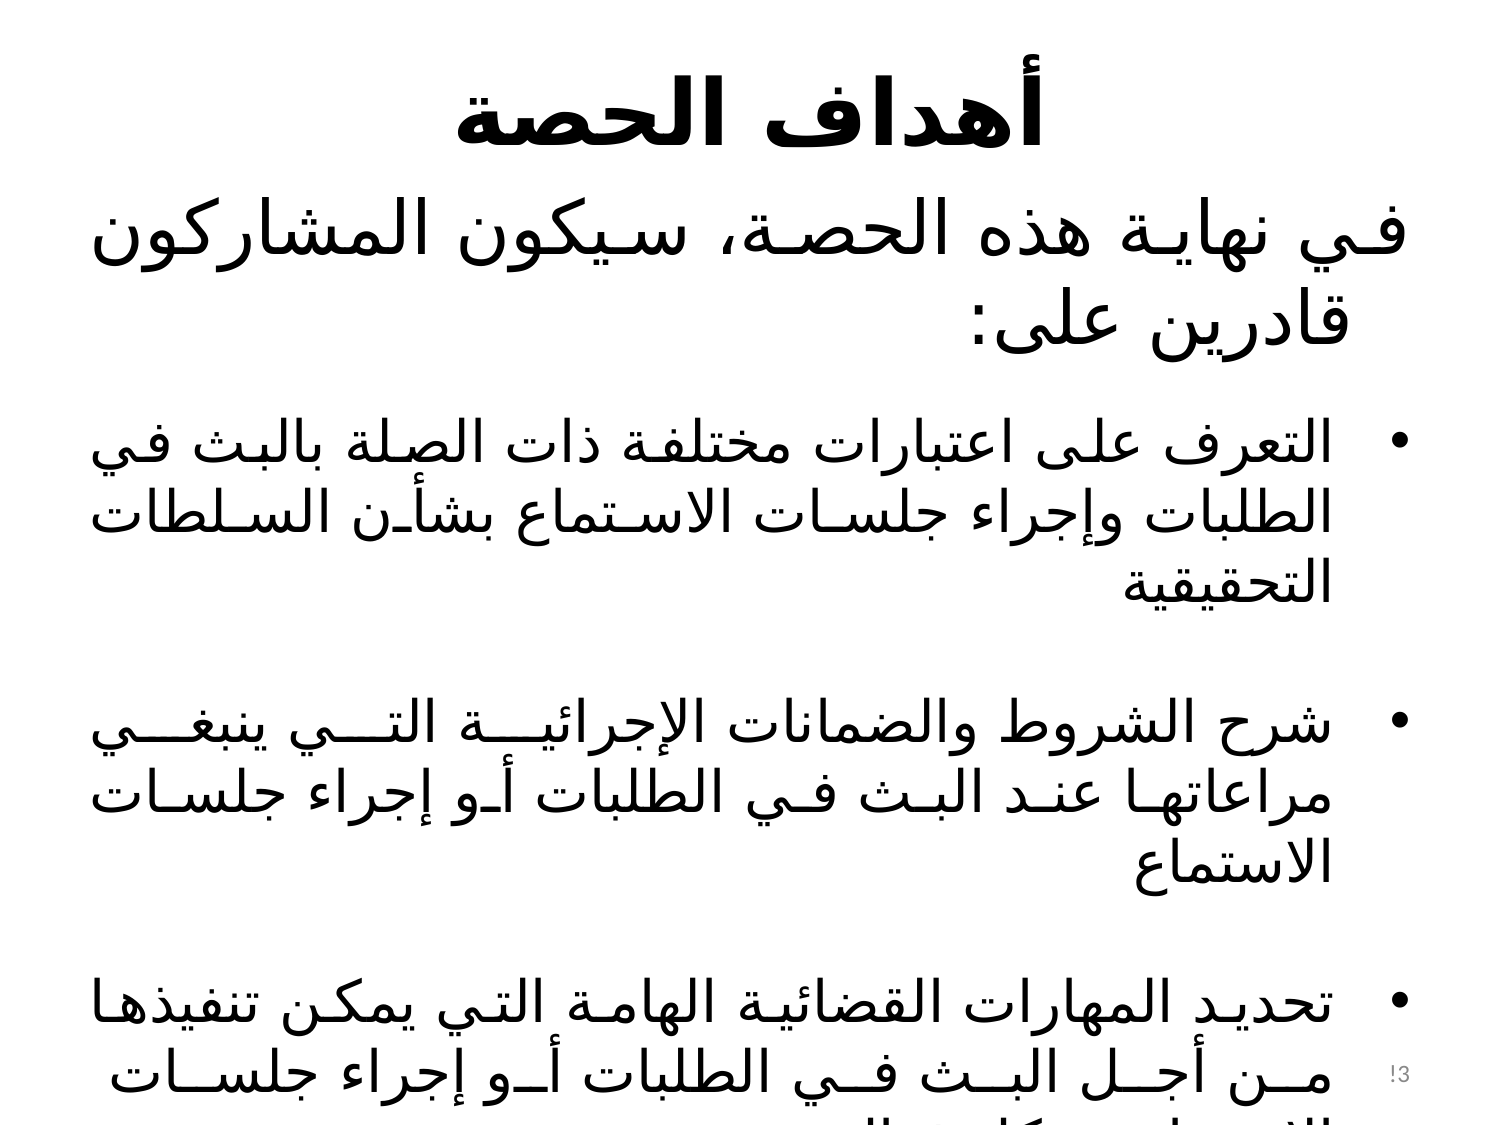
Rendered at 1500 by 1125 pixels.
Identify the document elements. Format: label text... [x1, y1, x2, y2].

title أهداف الحصة [75, 45, 1425, 171]
text_box في نهاية هذه الحصة، سيكون المشاركون قادرين على: التعرف على اعتبارات مختلفة ذات الصلة بالبث في الطلبات وإجراء جلسات الاستماع بشأن السلطات التحقيقية شرح الشروط والضمانات الإجرائية التي ينبغي مراعاتها عند البث في الطلبات أو إجراء جلسات الاستماع تحديد المهارات القضائية الهامة التي يمكن تنفيذها من أجل البث في الطلبات أو إجراء جلسات الاستماع بشكل فعال فهم طريقة ترخيص السلطات التحقيقية المتعلقة بالأدلة الإلكترونية [74, 171, 1425, 1048]
slide_number !3 [1074, 1042, 1425, 1103]
